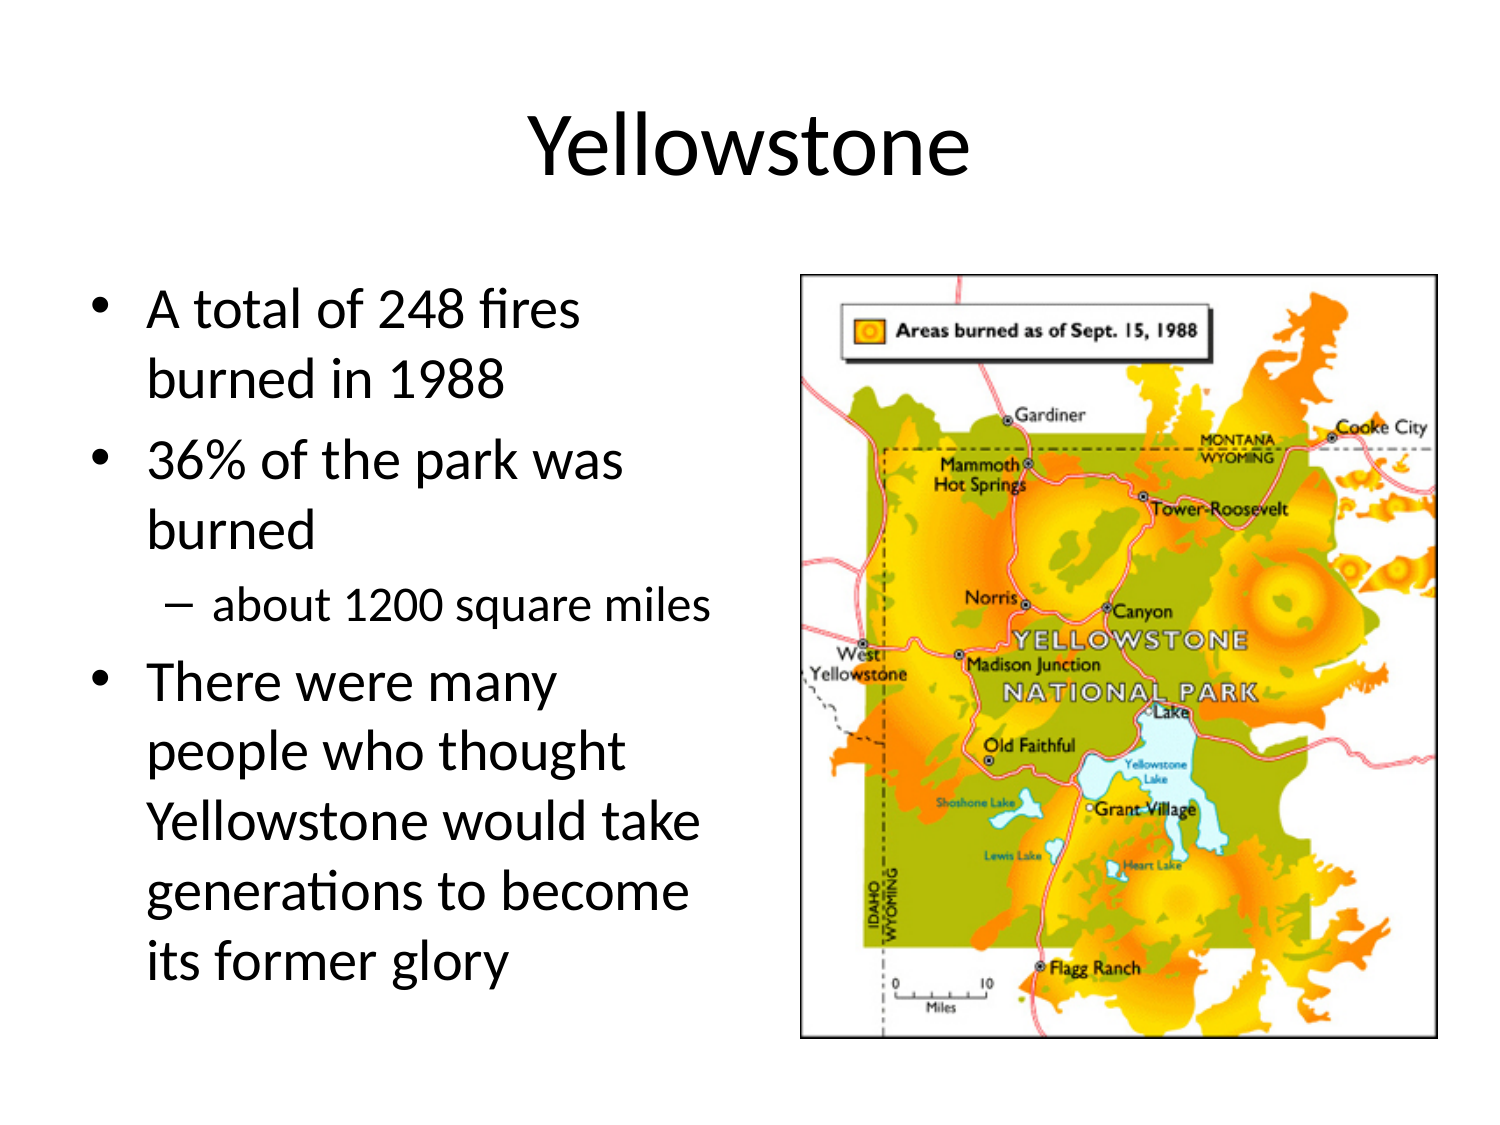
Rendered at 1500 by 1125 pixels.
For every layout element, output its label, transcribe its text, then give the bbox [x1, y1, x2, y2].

list A total of 248 fires burned in 1988 36% of the park was burned about 1200 square miles There were many people who thought Yellowstone would take generations to become its former glory [75, 262, 738, 1005]
title Yellowstone [75, 45, 1425, 233]
picture [799, 274, 1438, 1039]
